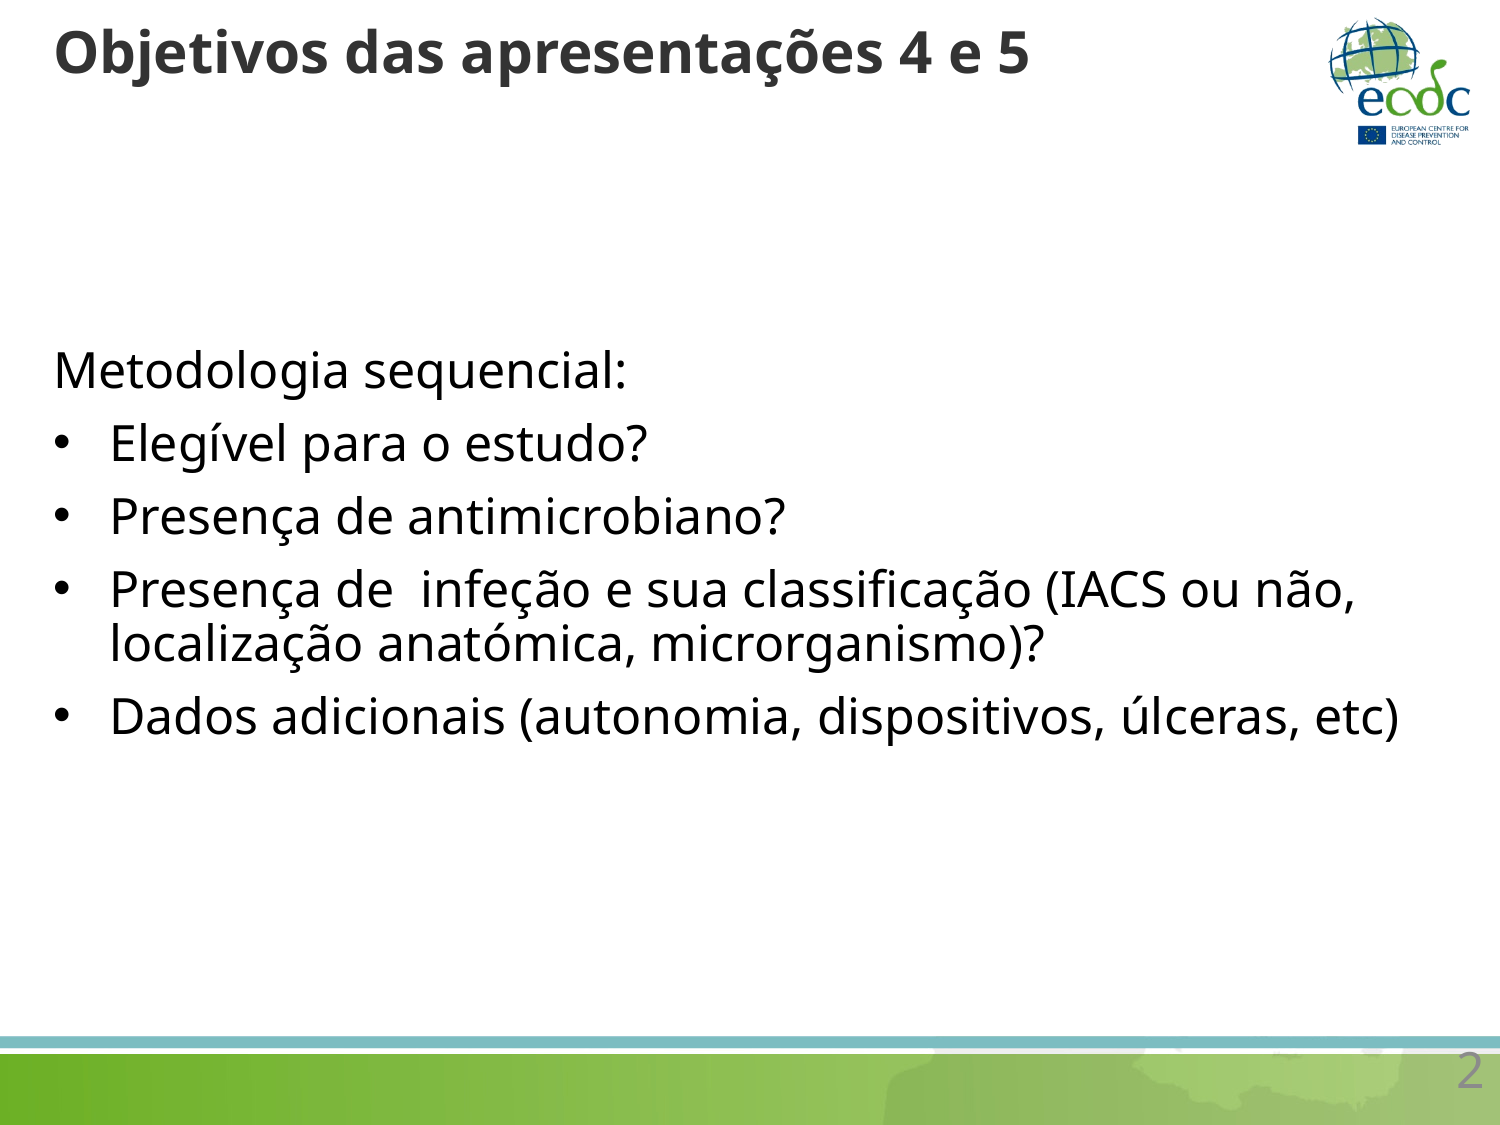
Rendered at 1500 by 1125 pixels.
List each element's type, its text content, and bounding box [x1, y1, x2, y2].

picture [1453, 1036, 1500, 1042]
title Objetivos das apresentações 4 e 5 [52, 23, 1404, 159]
picture [1328, 17, 1473, 148]
picture [0, 1036, 1500, 1125]
slide_number 2 [1149, 1042, 1500, 1103]
list Metodologia sequencial: Elegível para o estudo? Presença de antimicrobiano? Presença de infeção e sua classificação (IACS ou não, localização anatómica, microrganismo)? Dados adicionais (autonomia, dispositivos, úlceras, etc) [52, 198, 1453, 1046]
